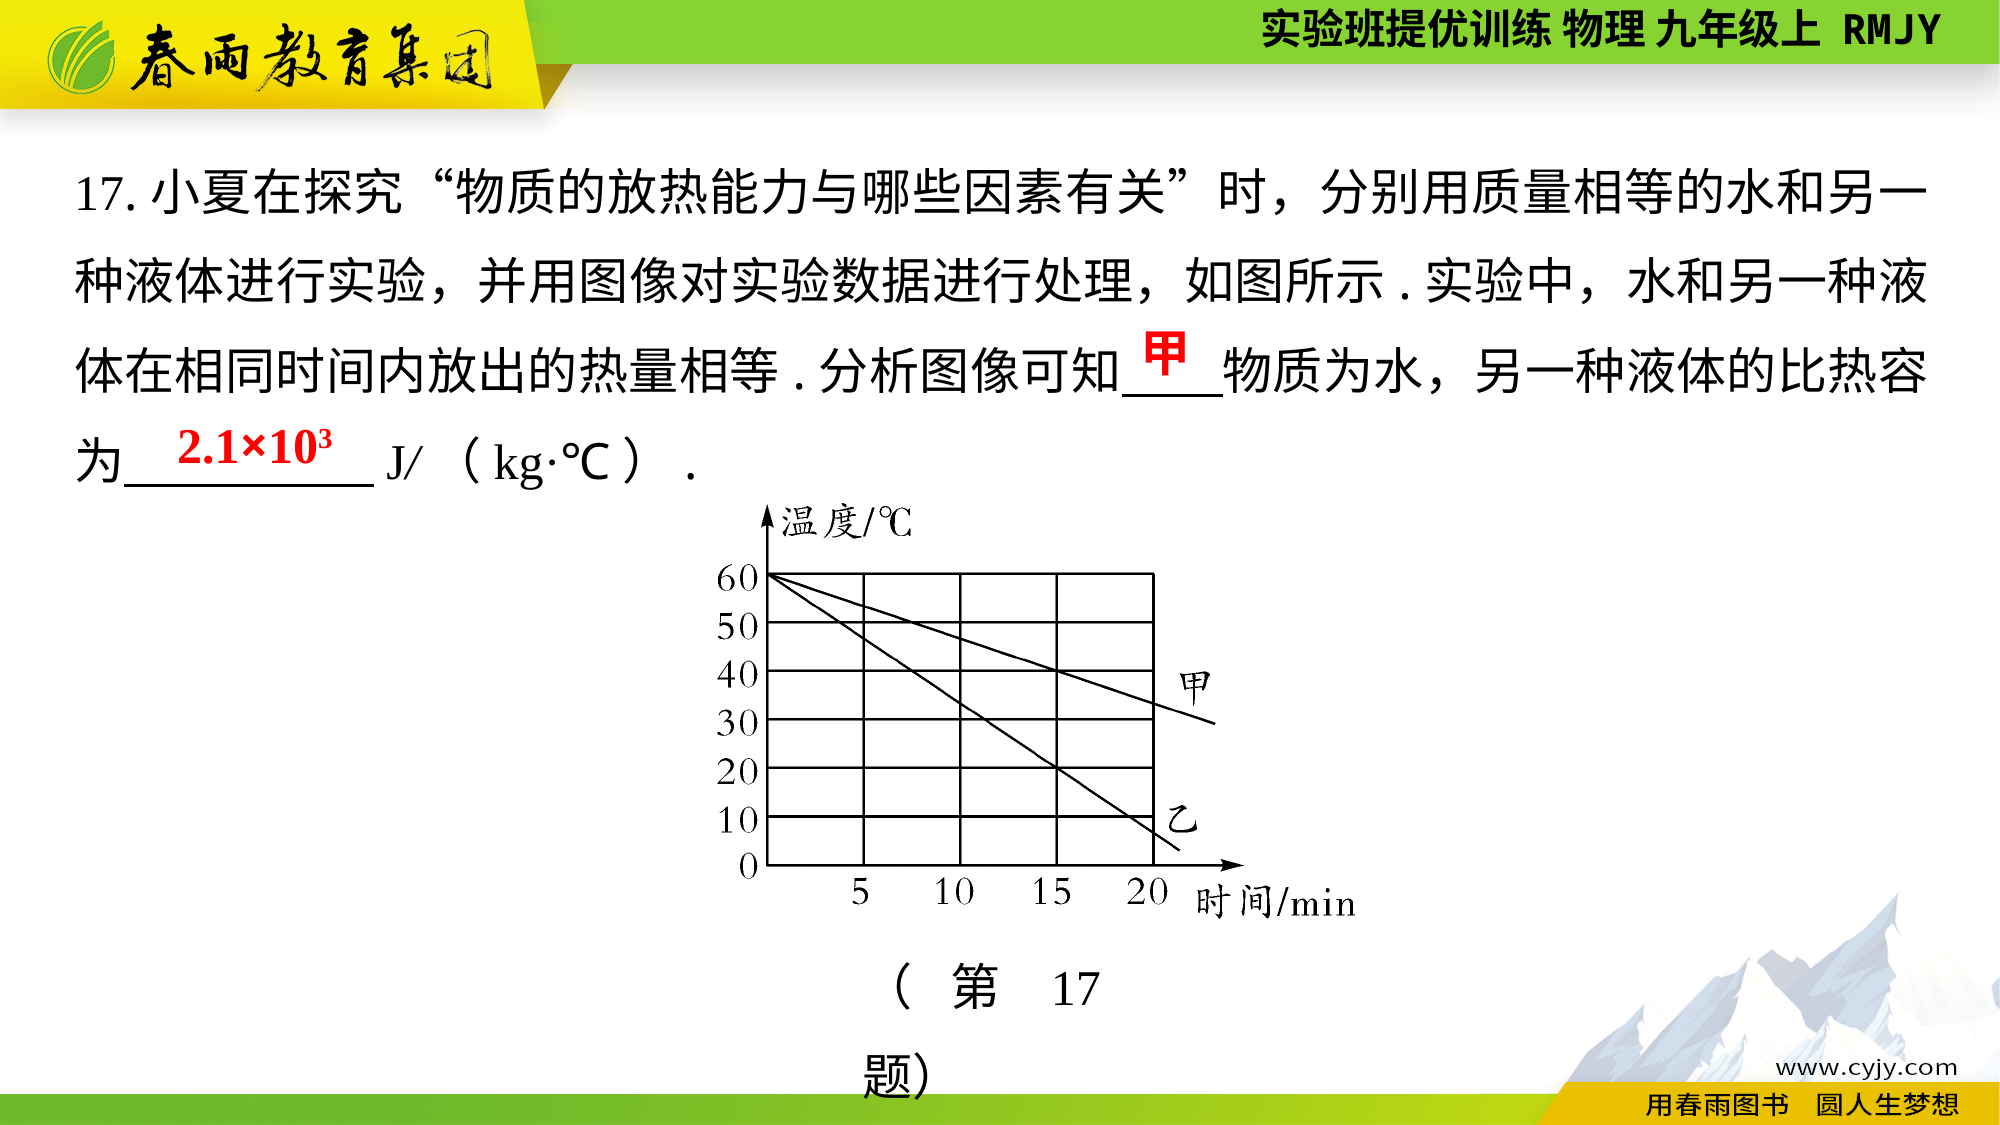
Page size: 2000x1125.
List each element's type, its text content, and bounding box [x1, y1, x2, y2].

text_box （第17题） [847, 927, 1128, 1023]
picture [0, 0, 2000, 1125]
list 17.小夏在探究“物质的放热能力与哪些因素有关”时，分别用质量相等的水和另一种液体进行实验，并用图像对实验数据进行处理，如图所示.实验中，水和另一种液体在相同时间内放出的热量相等.分析图像可知 物质为水，另一种液体的比热容为 J/（kg·℃）. [59, 122, 1944, 490]
text_box 2.1×103 [162, 406, 348, 482]
text_box 甲 [1125, 313, 1206, 389]
